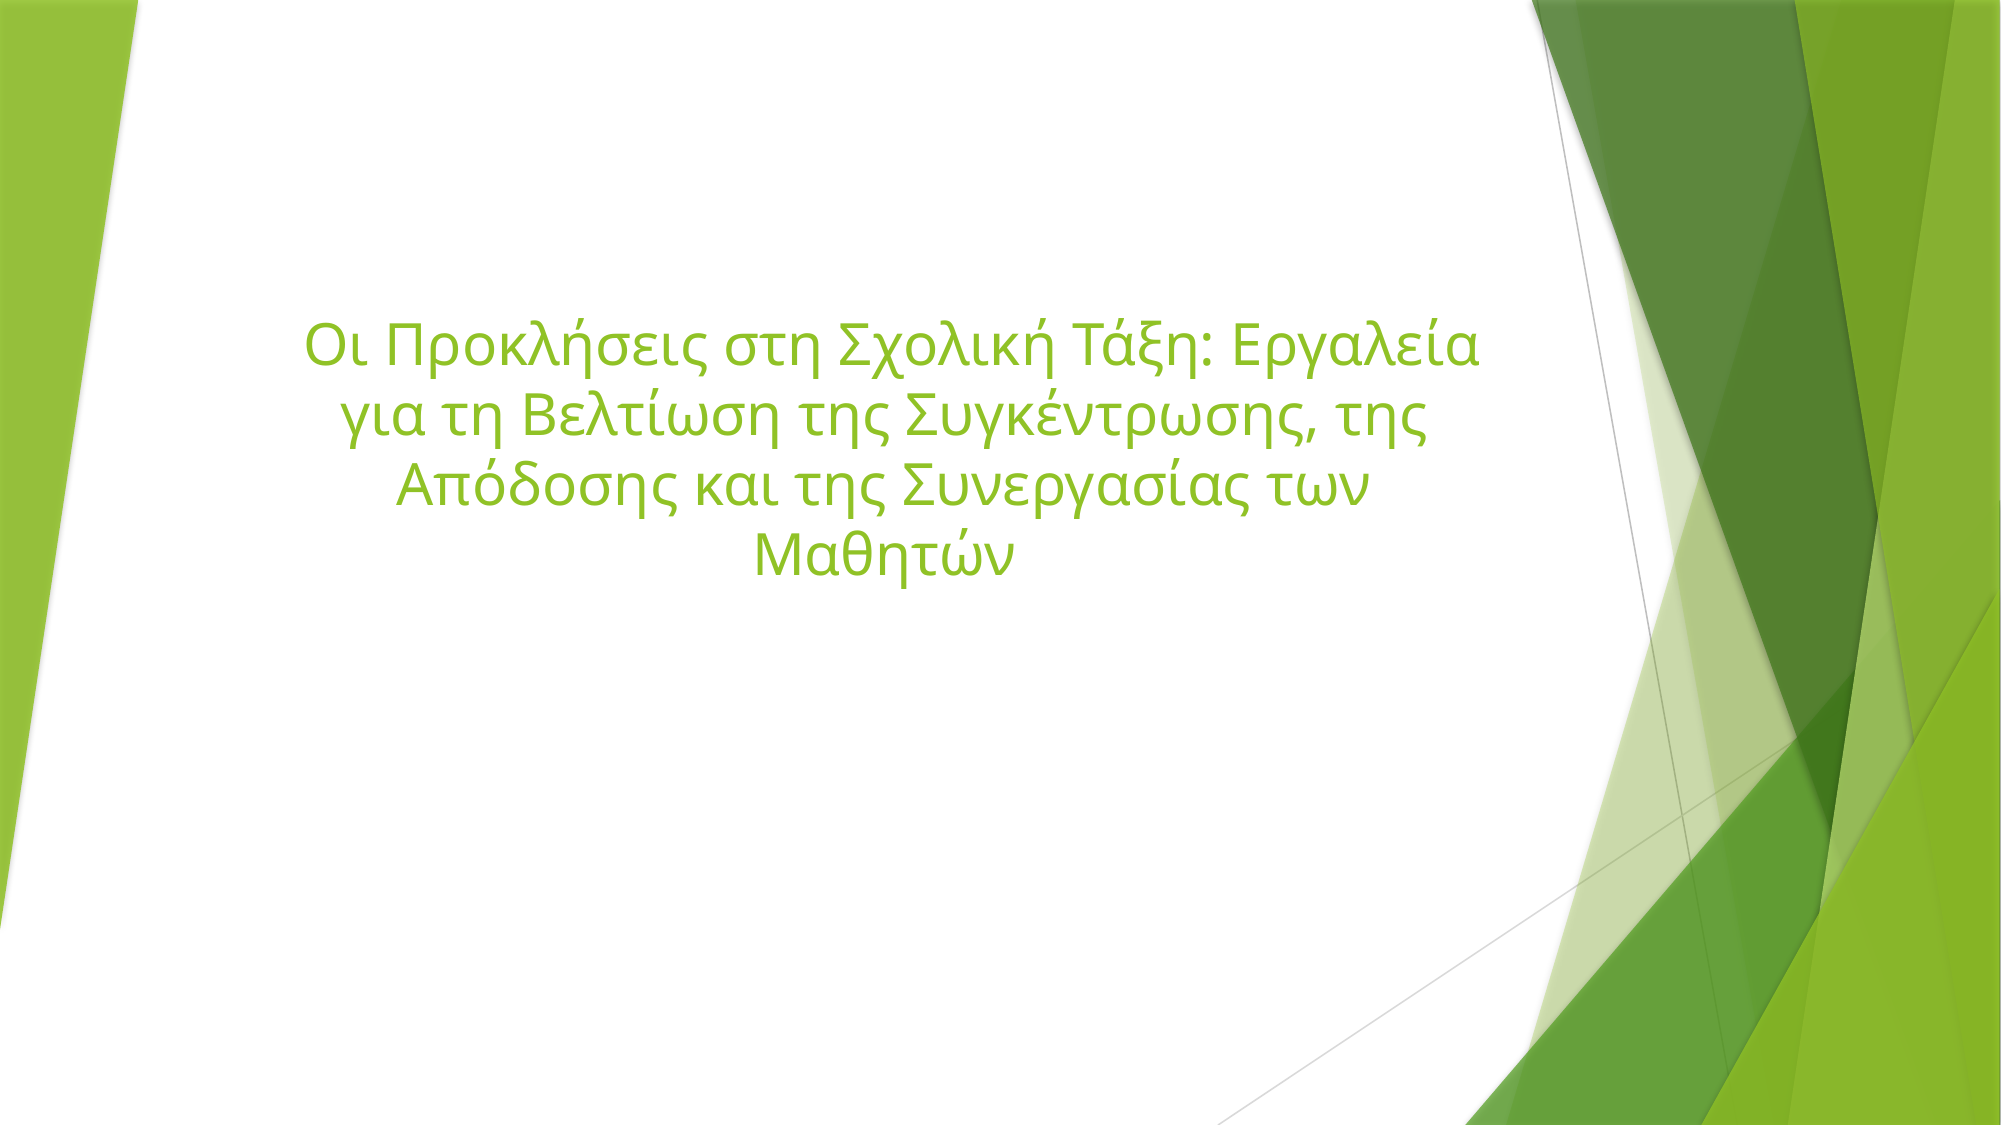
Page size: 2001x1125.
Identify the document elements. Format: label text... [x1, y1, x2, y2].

title Οι Προκλήσεις στη Σχολική Τάξη: Εργαλεία για τη Βελτίωση της Συγκέντρωσης, της Απόδοσης και της Συνεργασίας των Μαθητών [247, 313, 1522, 665]
